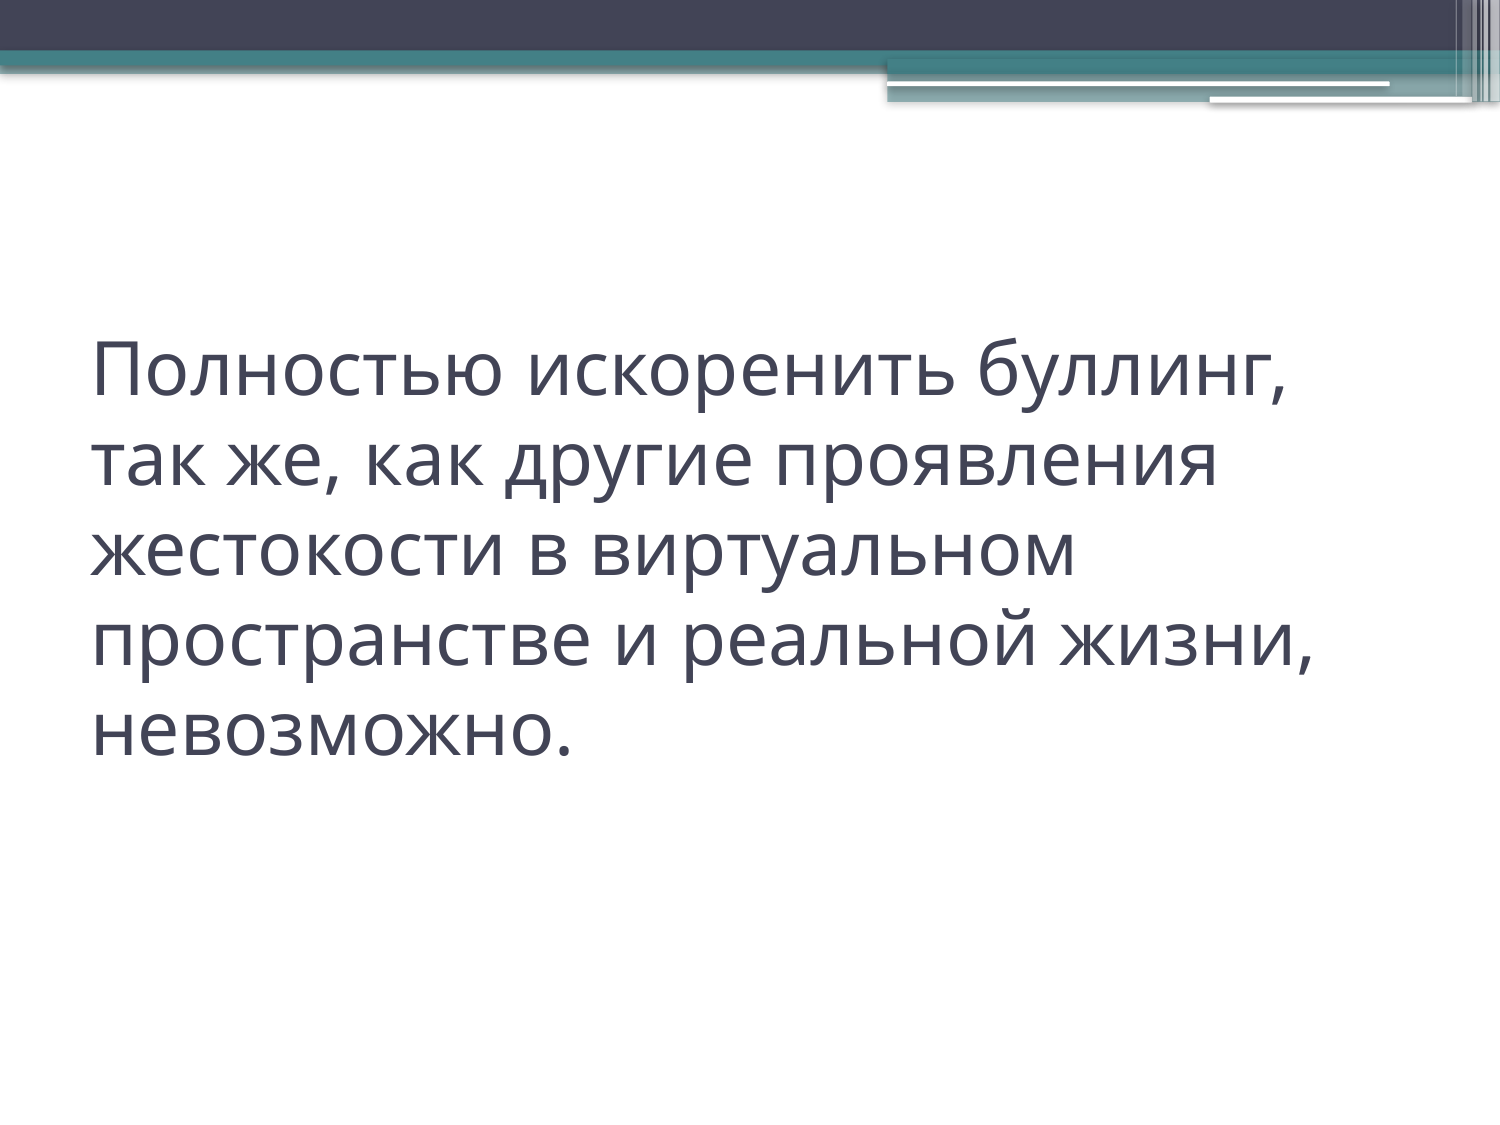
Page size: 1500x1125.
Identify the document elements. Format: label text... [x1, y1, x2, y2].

title Полностью искоренить буллинг, так же, как другие проявления жестокости в виртуальном пространстве и реальной жизни, невозможно. [75, 187, 1425, 363]
